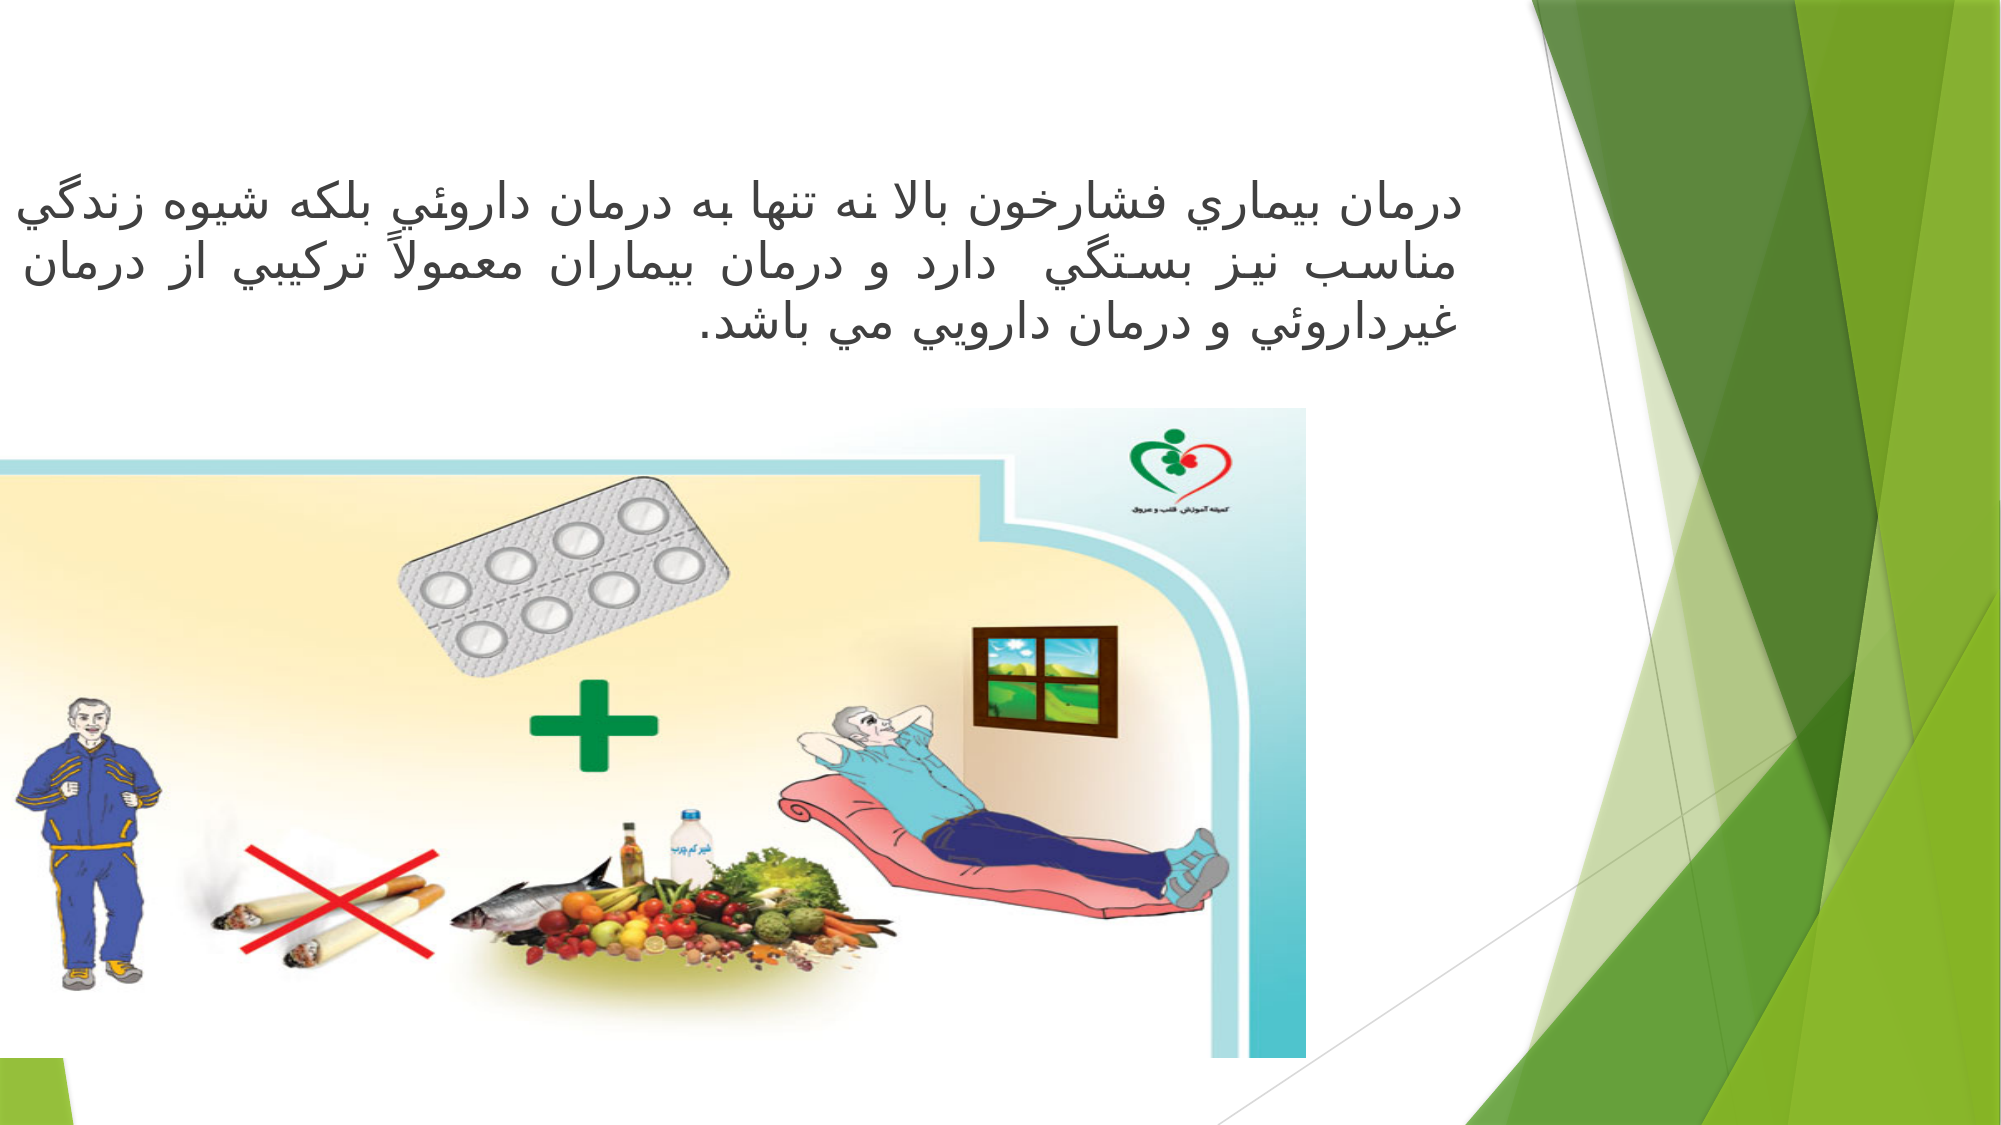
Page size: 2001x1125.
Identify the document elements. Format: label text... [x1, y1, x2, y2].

picture [0, 408, 1307, 1058]
list درمان بيماري فشارخون بالا نه تنها به درمان داروئي بلكه شيوه زندگي مناسب نیز بستگي دارد و درمان بيماران معمولاً تركيبي از درمان غيرداروئي و درمان دارويي مي باشد. [0, 160, 1530, 1059]
